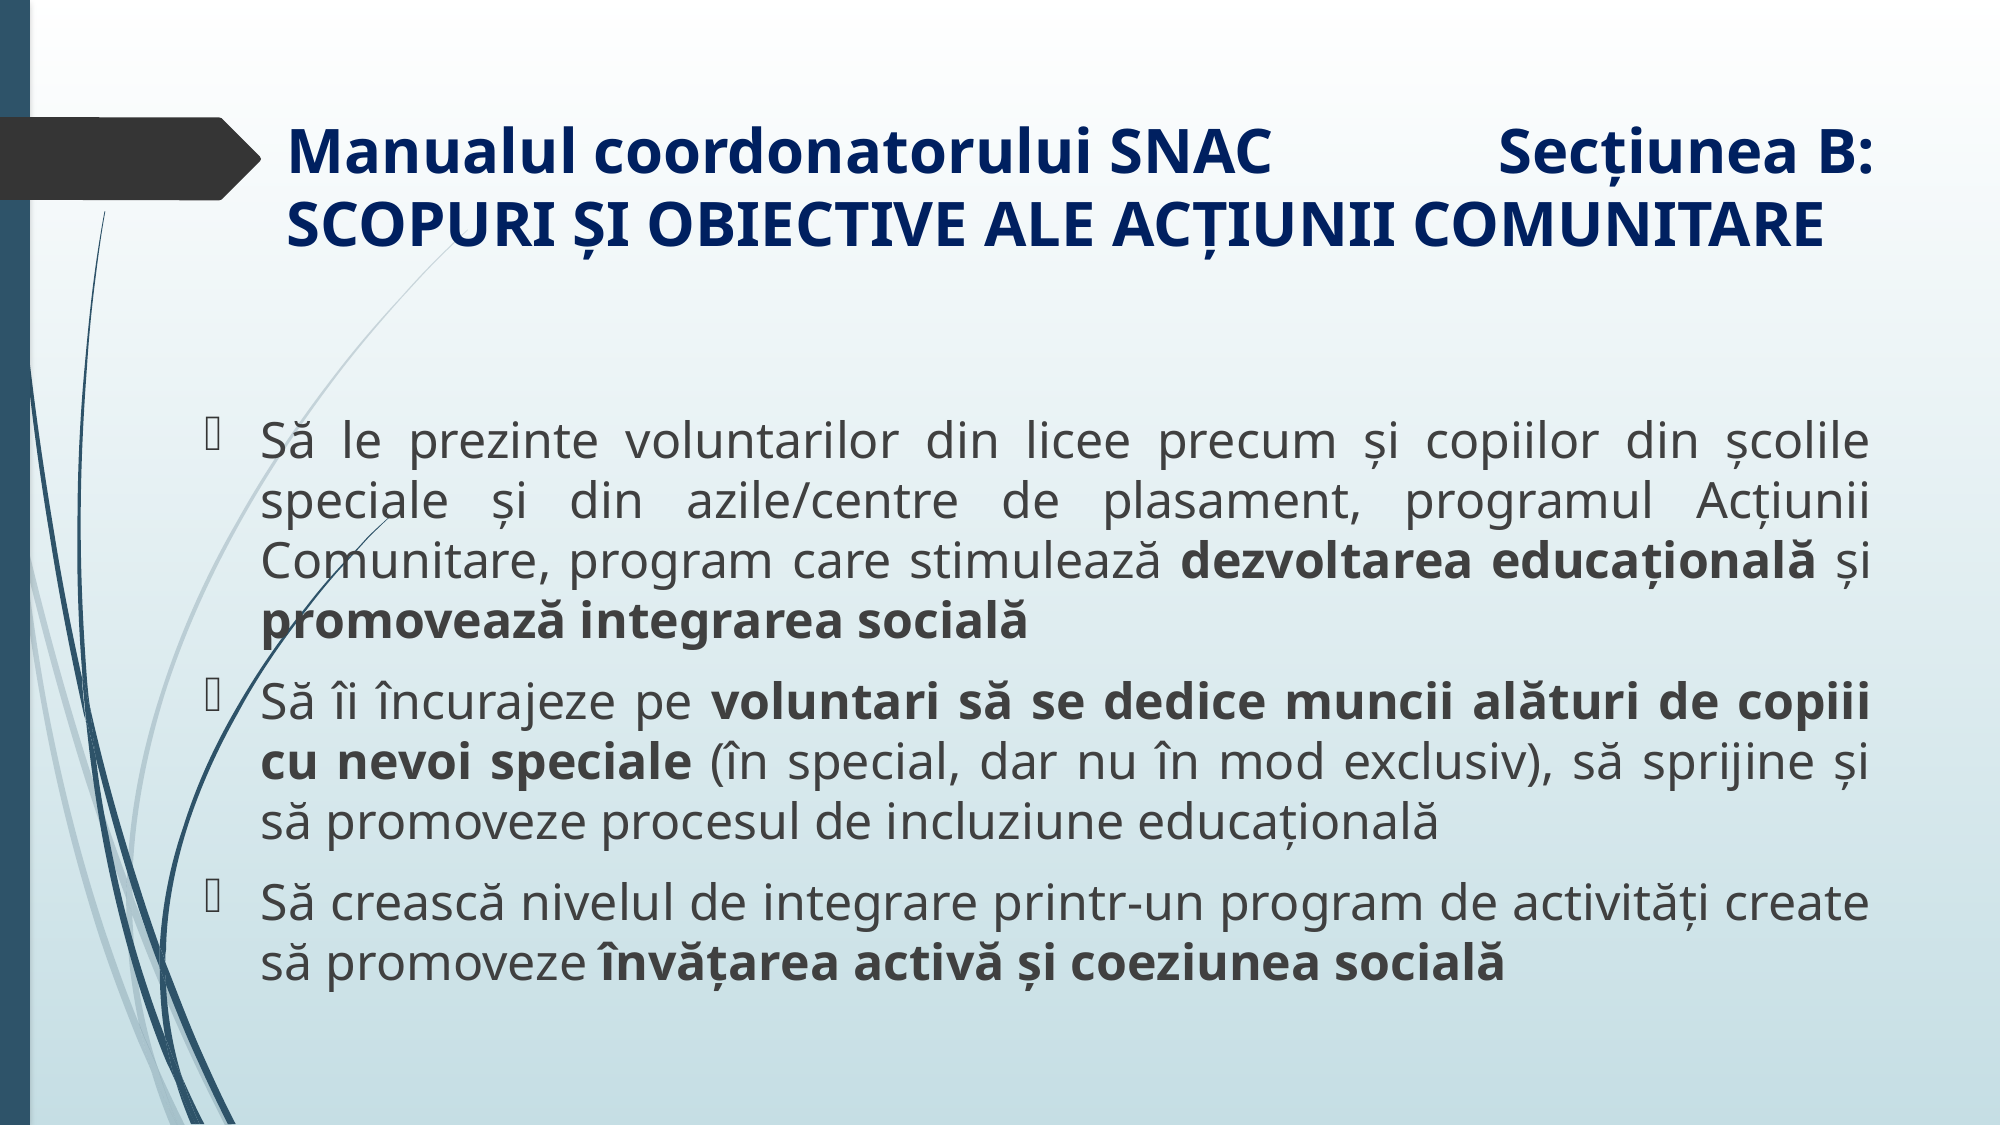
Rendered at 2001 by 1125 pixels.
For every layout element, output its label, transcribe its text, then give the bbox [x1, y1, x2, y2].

list Să le prezinte voluntarilor din licee precum și copiilor din școlile speciale și din azile/centre de plasament, programul Acțiunii Comunitare, program care stimulează dezvoltarea educațională și promovează integrarea socială Să îi încurajeze pe voluntari să se dedice muncii alături de copiii cu nevoi speciale (în special, dar nu în mod exclusiv), să sprijine și să promoveze procesul de incluziune educațională Să crească nivelul de integrare printr-un program de activități create să promoveze învățarea activă și coeziunea socială [189, 401, 1888, 1021]
title Manualul coordonatorului SNAC Secțiunea B: SCOPURI ȘI OBIECTIVE ALE ACȚIUNII COMUNITARE [271, 104, 1909, 315]
